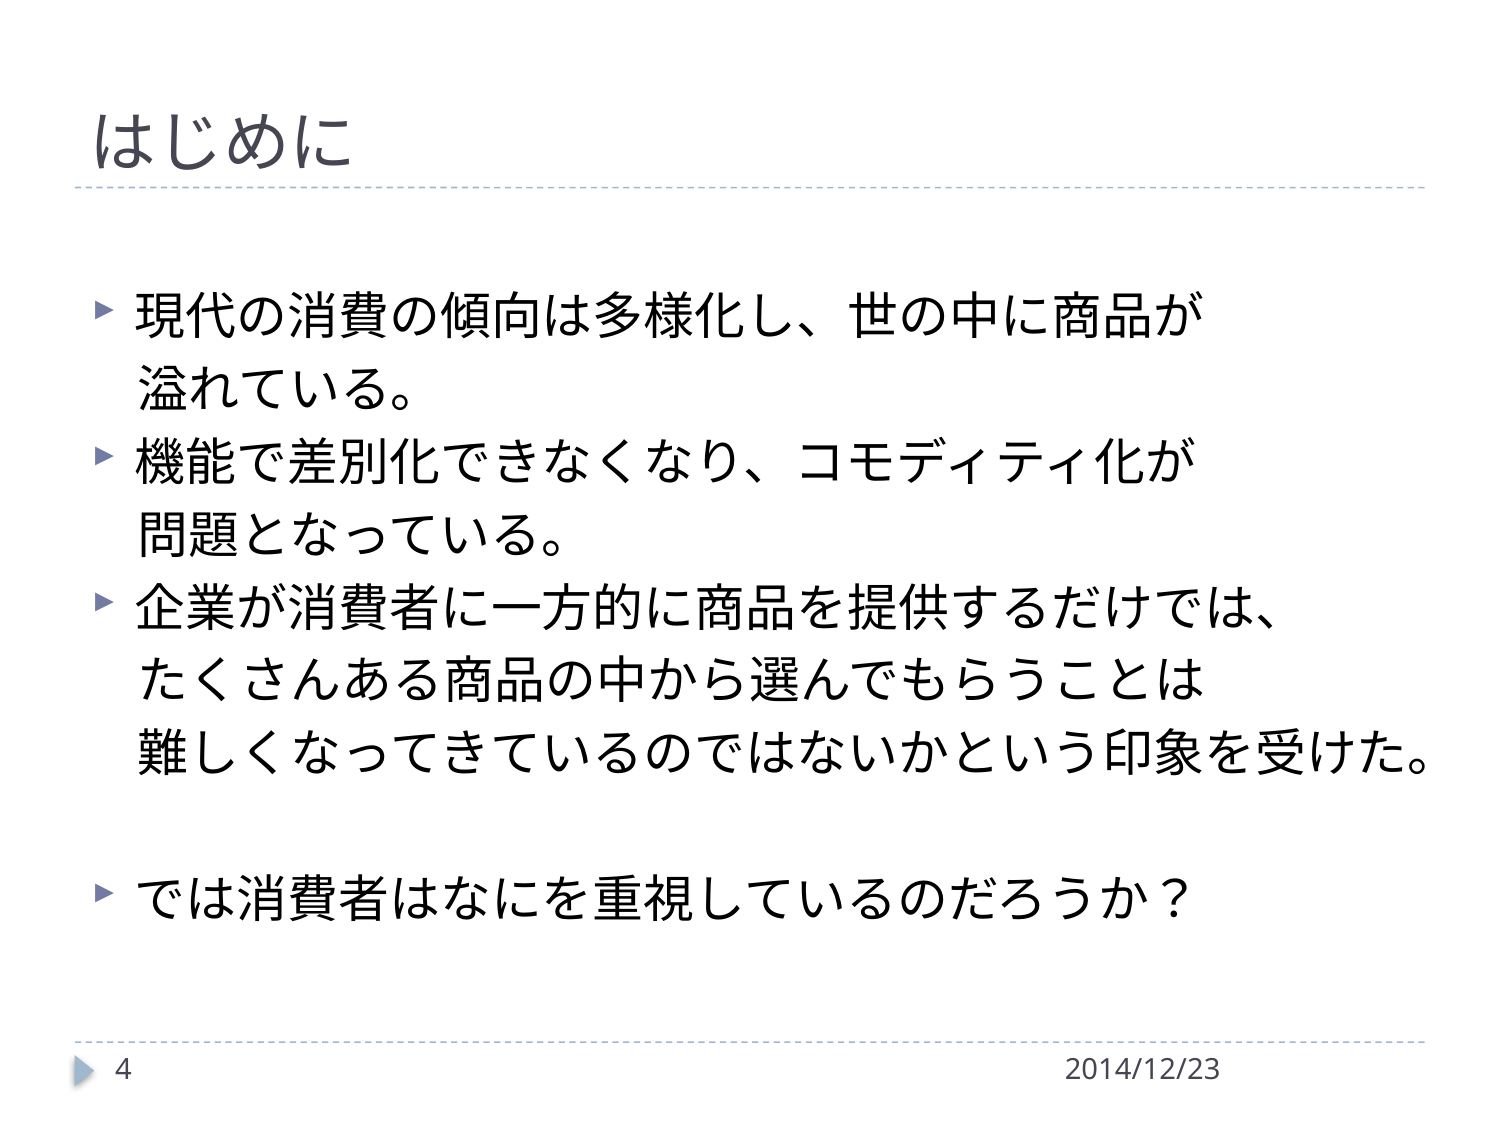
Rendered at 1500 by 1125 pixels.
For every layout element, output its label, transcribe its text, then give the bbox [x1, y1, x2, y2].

list 現代の消費の傾向は多様化し、世の中に商品が 溢れている。 機能で差別化できなくなり、コモディティ化が 問題となっている。 企業が消費者に一方的に商品を提供するだけでは、 たくさんある商品の中から選んでもらうことは 難しくなってきているのではないかという印象を受けた。 では消費者はなにを重視しているのだろうか？ [77, 276, 1446, 988]
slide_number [1050, 1042, 1426, 1103]
title はじめに [75, 24, 1425, 188]
slide_number 4 [100, 1042, 426, 1103]
